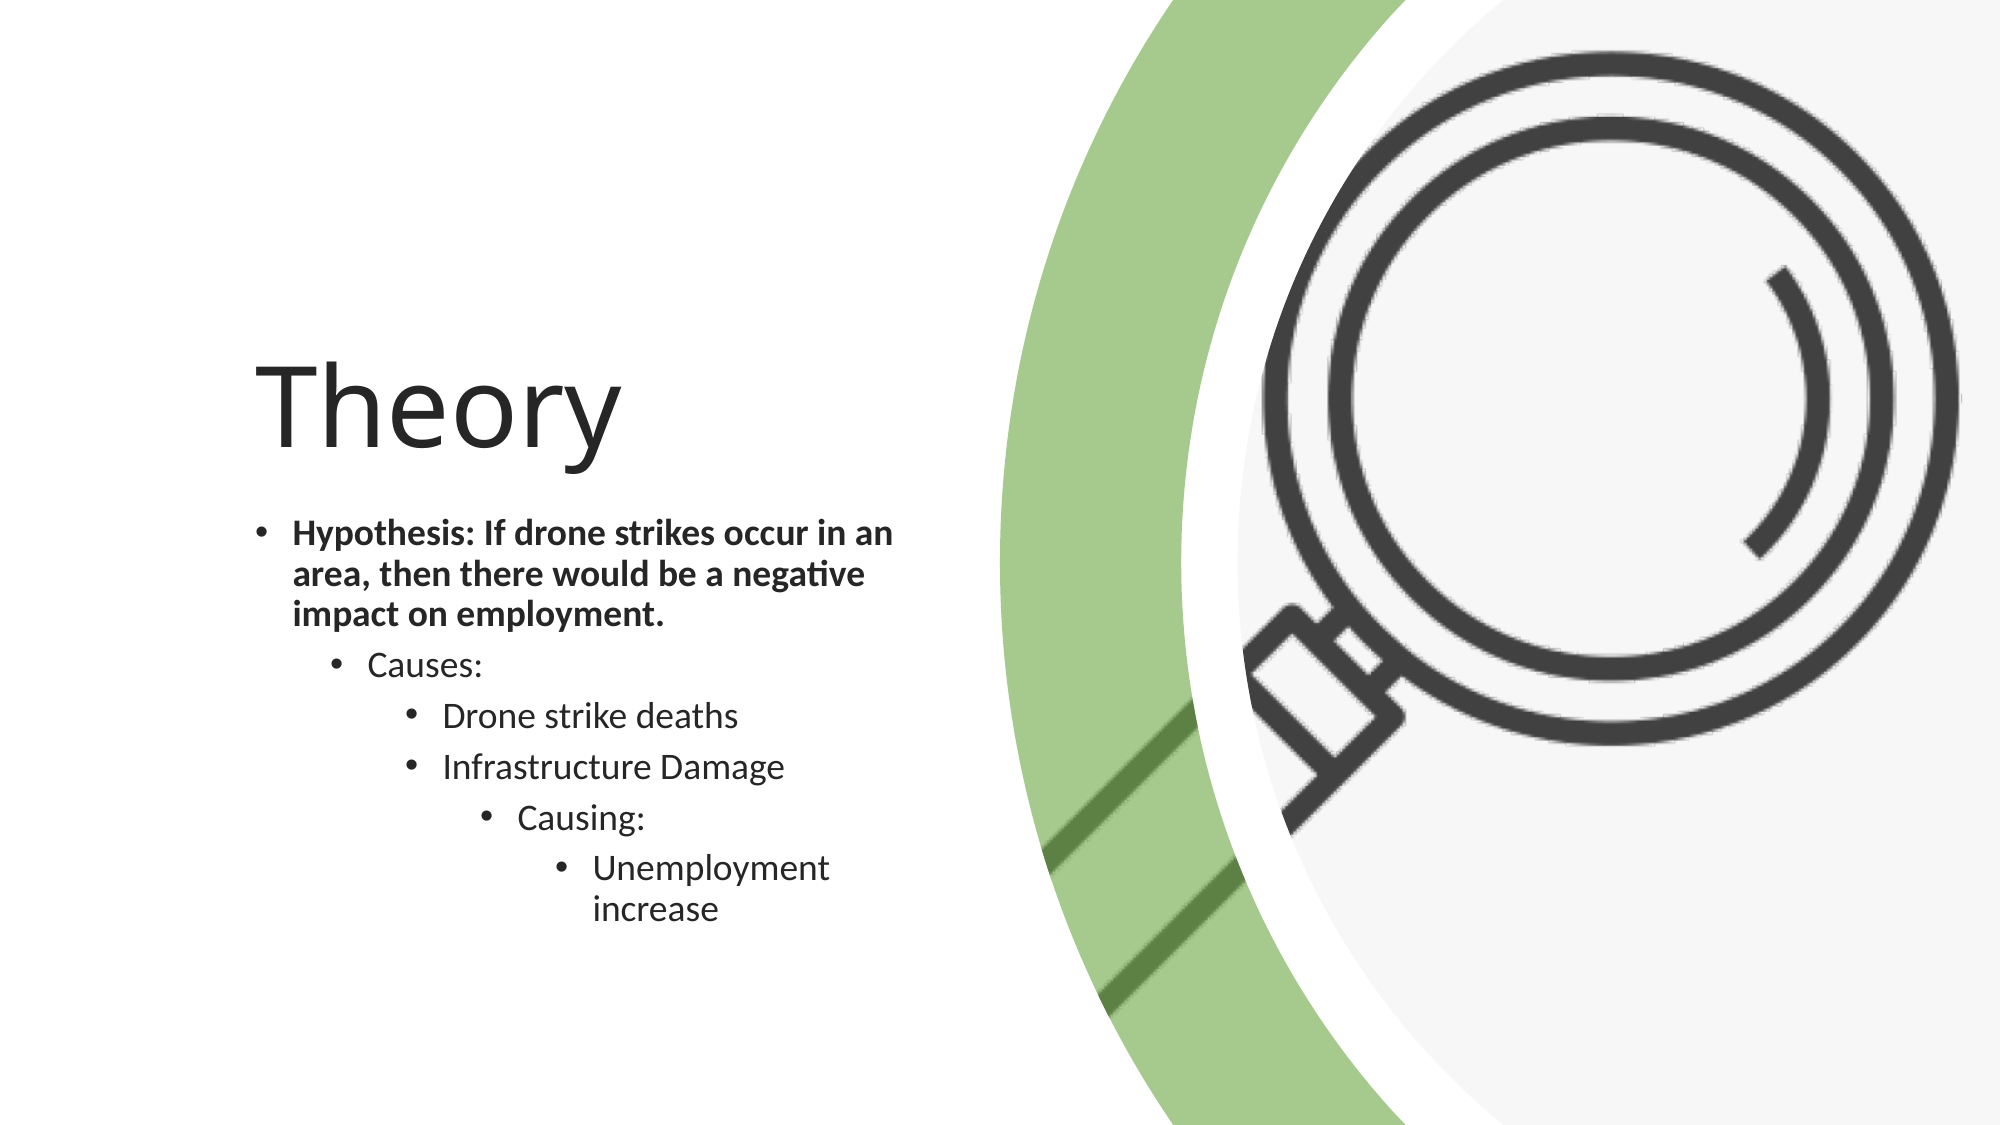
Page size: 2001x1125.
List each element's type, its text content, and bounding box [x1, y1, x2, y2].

text_box [0, 0, 999, 1125]
picture [999, 0, 2000, 1125]
title Theory [240, 129, 912, 480]
list Hypothesis: If drone strikes occur in an area, then there would be a negative impact on employment. Causes: Drone strike deaths Infrastructure Damage Causing: Unemployment increase [240, 505, 912, 987]
